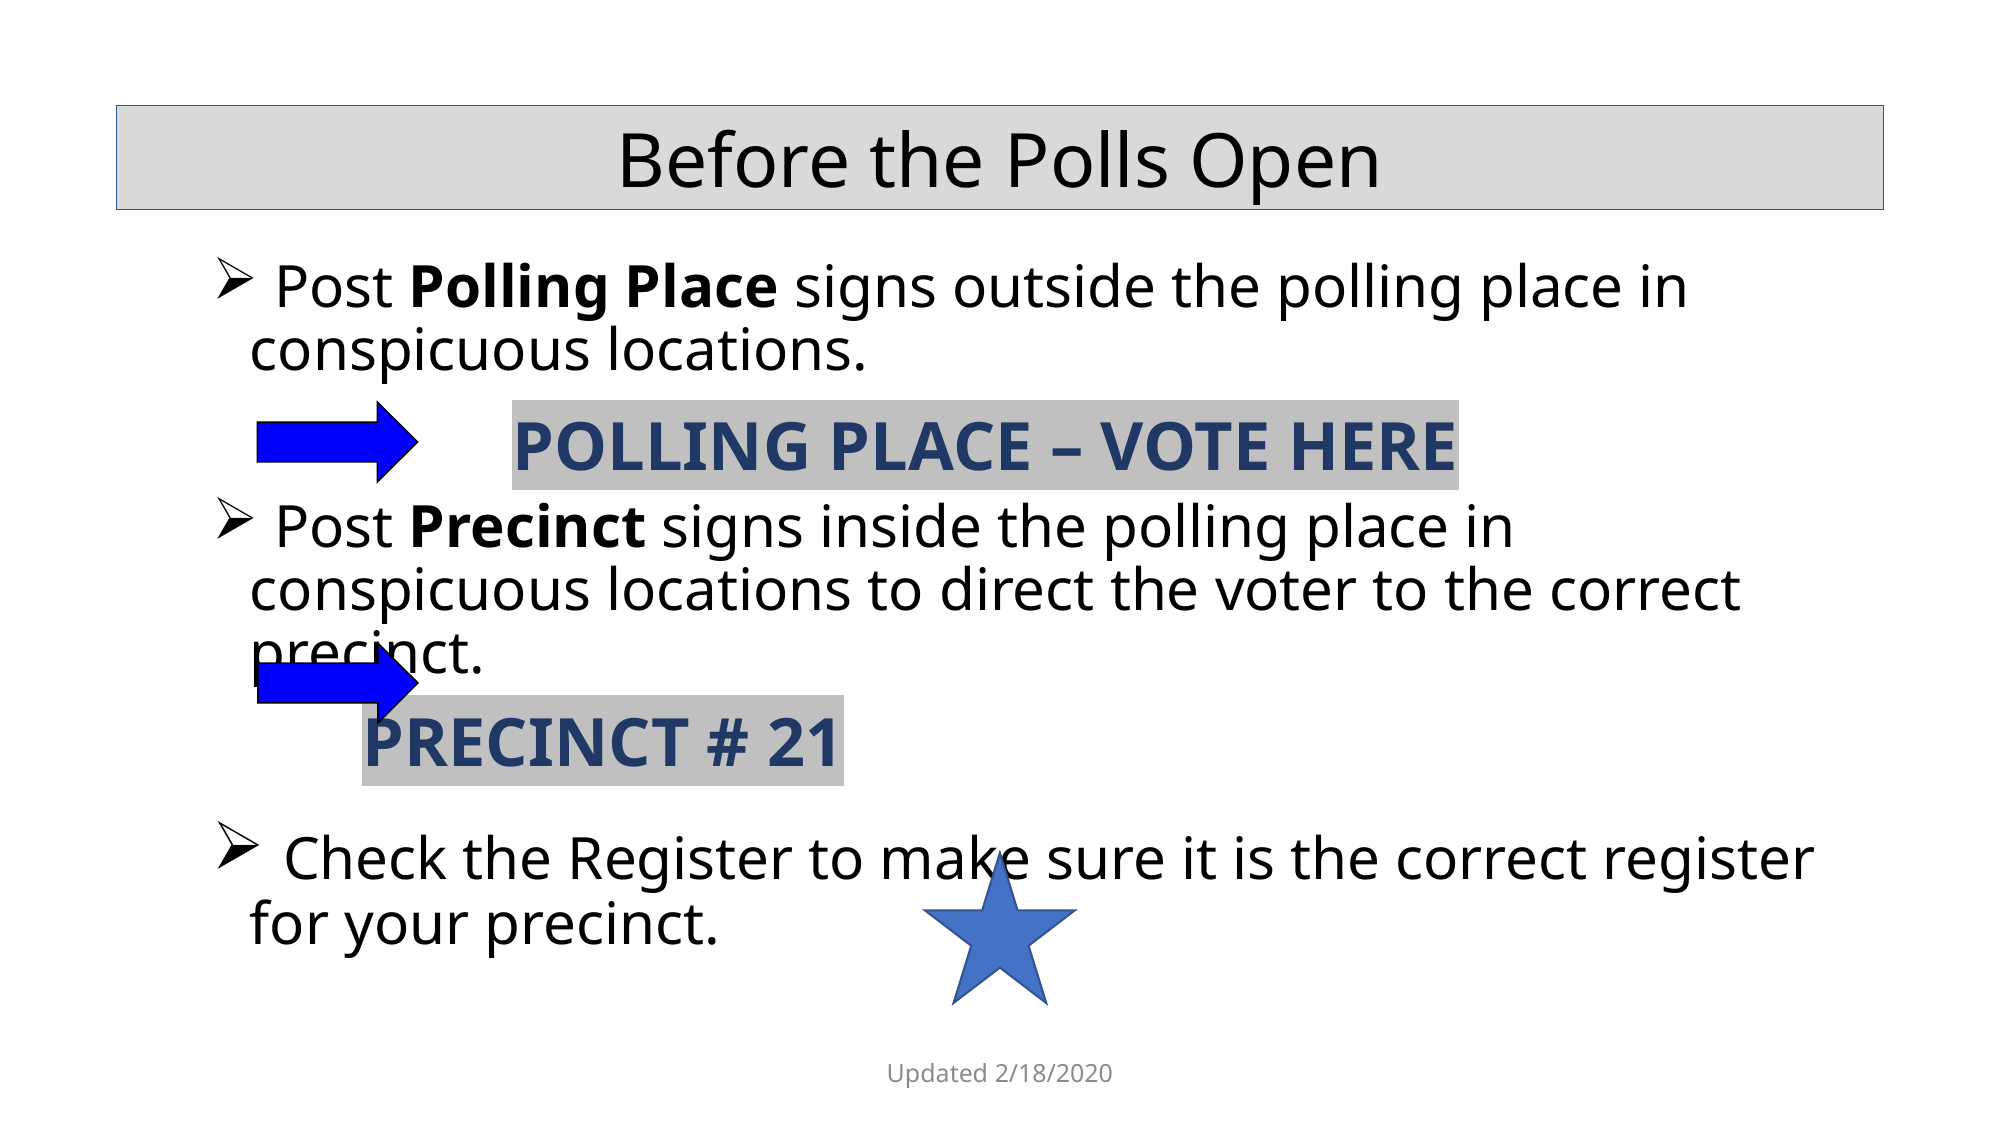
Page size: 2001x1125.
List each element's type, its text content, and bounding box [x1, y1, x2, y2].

list Post Polling Place signs outside the polling place in conspicuous locations. POLLING PLACE – VOTE HERE Post Precinct signs inside the polling place in conspicuous locations to direct the voter to the correct precinct. PRECINCT # 21 Check the Register to make sure it is the correct register for your precinct. [122, 249, 1878, 1038]
text_box [921, 849, 1078, 1006]
text_box [257, 402, 418, 482]
footer Updated 2/18/2020 [662, 1042, 1338, 1103]
text_box Before the Polls Open [116, 105, 1884, 210]
text_box [257, 643, 418, 723]
